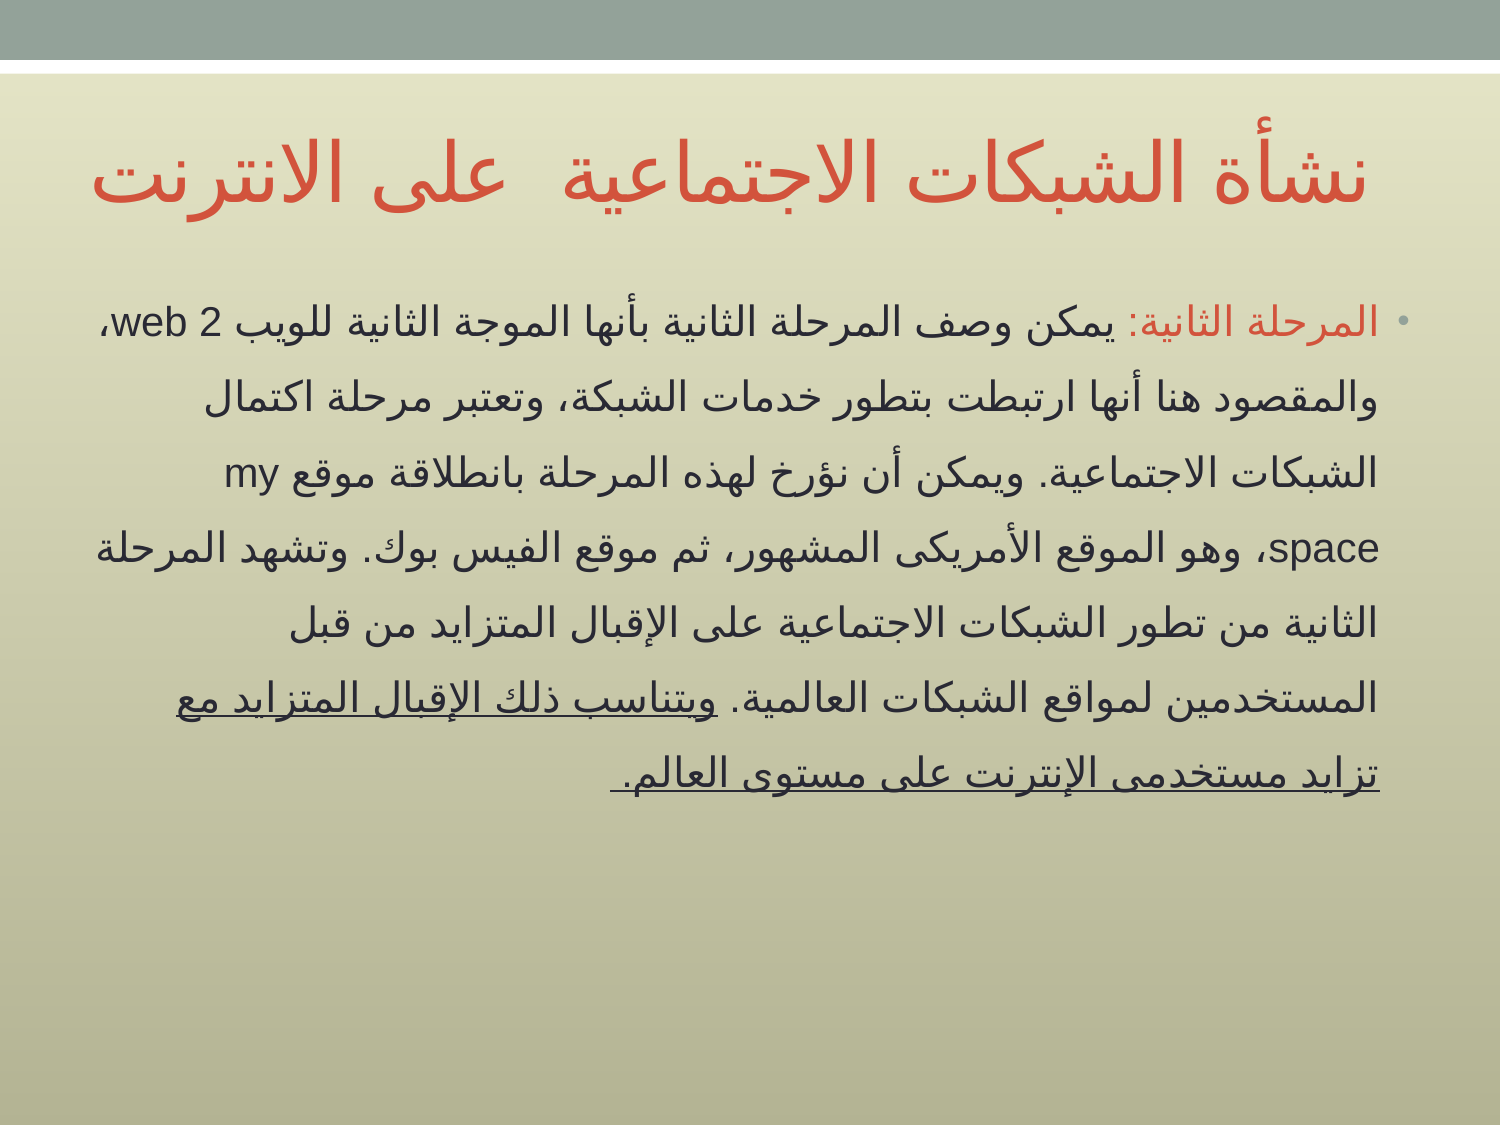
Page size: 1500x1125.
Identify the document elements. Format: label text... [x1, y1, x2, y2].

title نشأة الشبكات الاجتماعية على الانترنت [75, 87, 1425, 250]
list المرحلة الثانية: يمكن وصف المرحلة الثانية بأنها الموجة الثانية للويب web 2، والمقصود هنا أنها ارتبطت بتطور خدمات الشبكة، وتعتبر مرحلة اكتمال الشبكات الاجتماعية. ويمكن أن نؤرخ لهذه المرحلة بانطلاقة موقع my space، وهو الموقع الأمريكى المشهور، ثم موقع الفيس بوك. وتشهد المرحلة الثانية من تطور الشبكات الاجتماعية على الإقبال المتزايد من قبل المستخدمين لمواقع الشبكات العالمية. ويتناسب ذلك الإقبال المتزايد مع تزايد مستخدمى الإنترنت على مستوى العالم. [75, 262, 1425, 1063]
